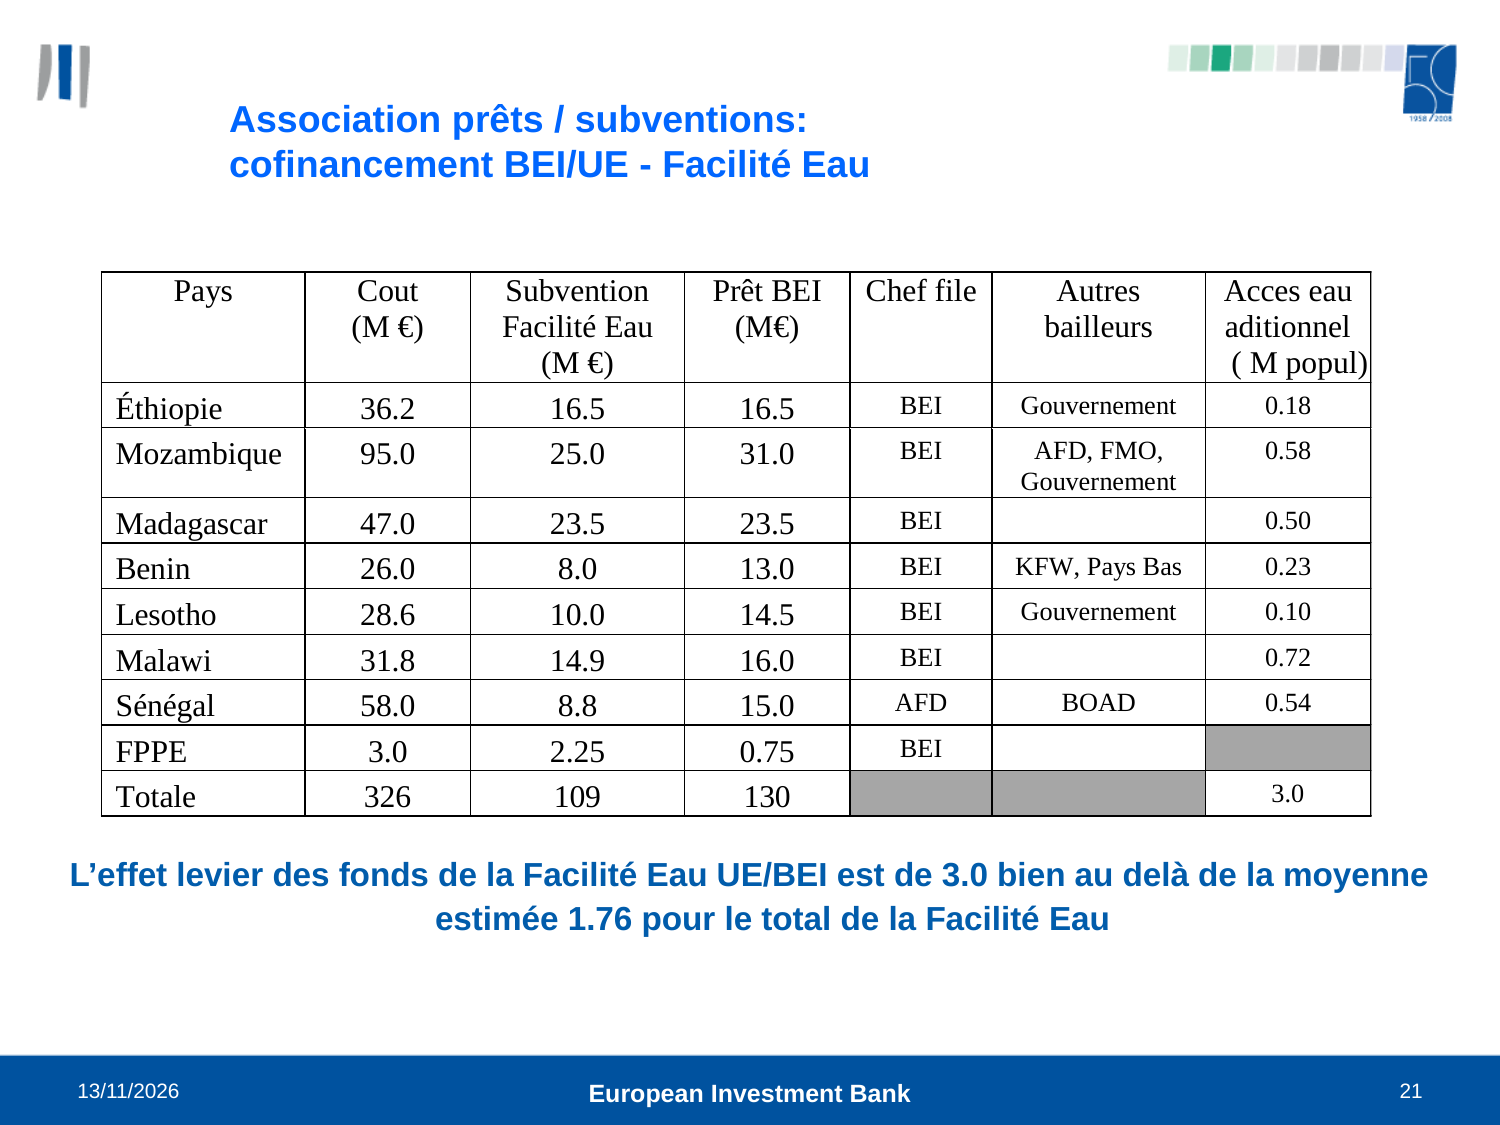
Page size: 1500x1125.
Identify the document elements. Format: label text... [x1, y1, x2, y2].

text_box L’effet levier des fonds de la Facilité Eau UE/BEI est de 3.0 bien au delà de la moyenne estimée 1.76 pour le total de la Facilité Eau [53, 846, 1448, 946]
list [100, 219, 1372, 913]
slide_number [62, 1070, 226, 1125]
title Association prêts / subventions: cofinancement BEI/UE - Facilité Eau [213, 86, 1124, 147]
footer European Investment Bank [229, 1070, 1271, 1125]
slide_number 21 [1274, 1070, 1438, 1125]
picture [0, 0, 1500, 1125]
